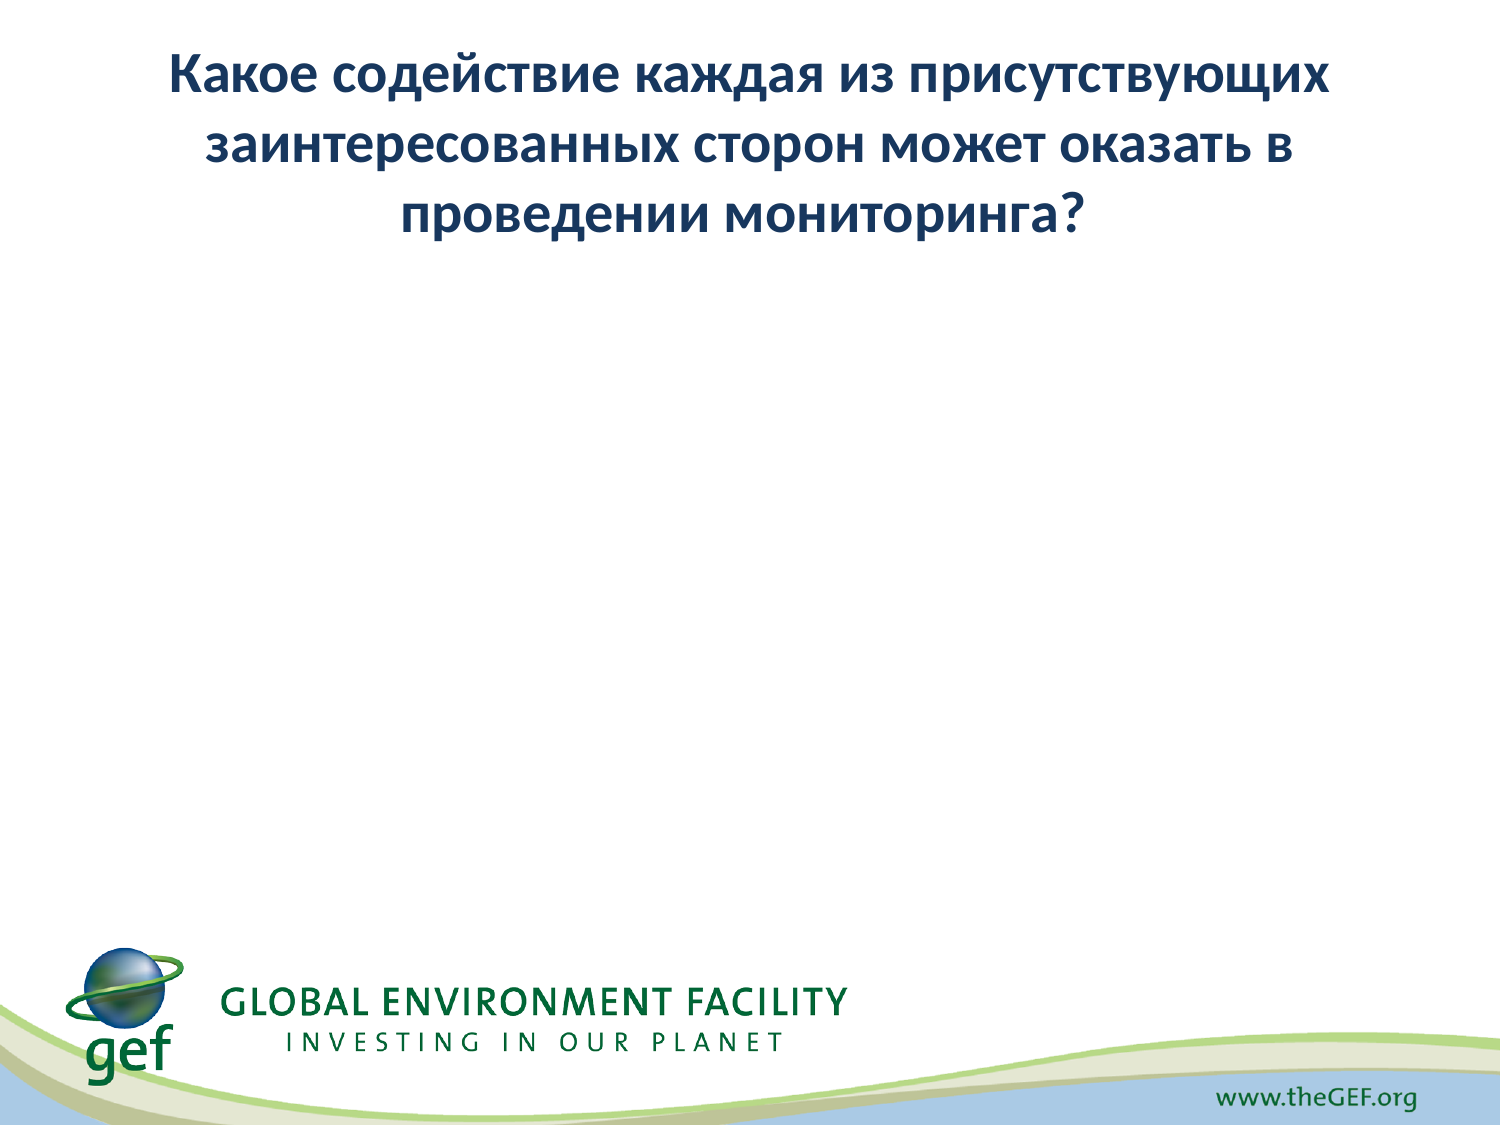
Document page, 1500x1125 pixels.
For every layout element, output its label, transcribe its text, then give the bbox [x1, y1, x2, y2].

title Какое содействие каждая из присутствующих заинтересованных сторон может оказать в проведении мониторинга? [74, 44, 1426, 233]
picture [0, 920, 1500, 1125]
